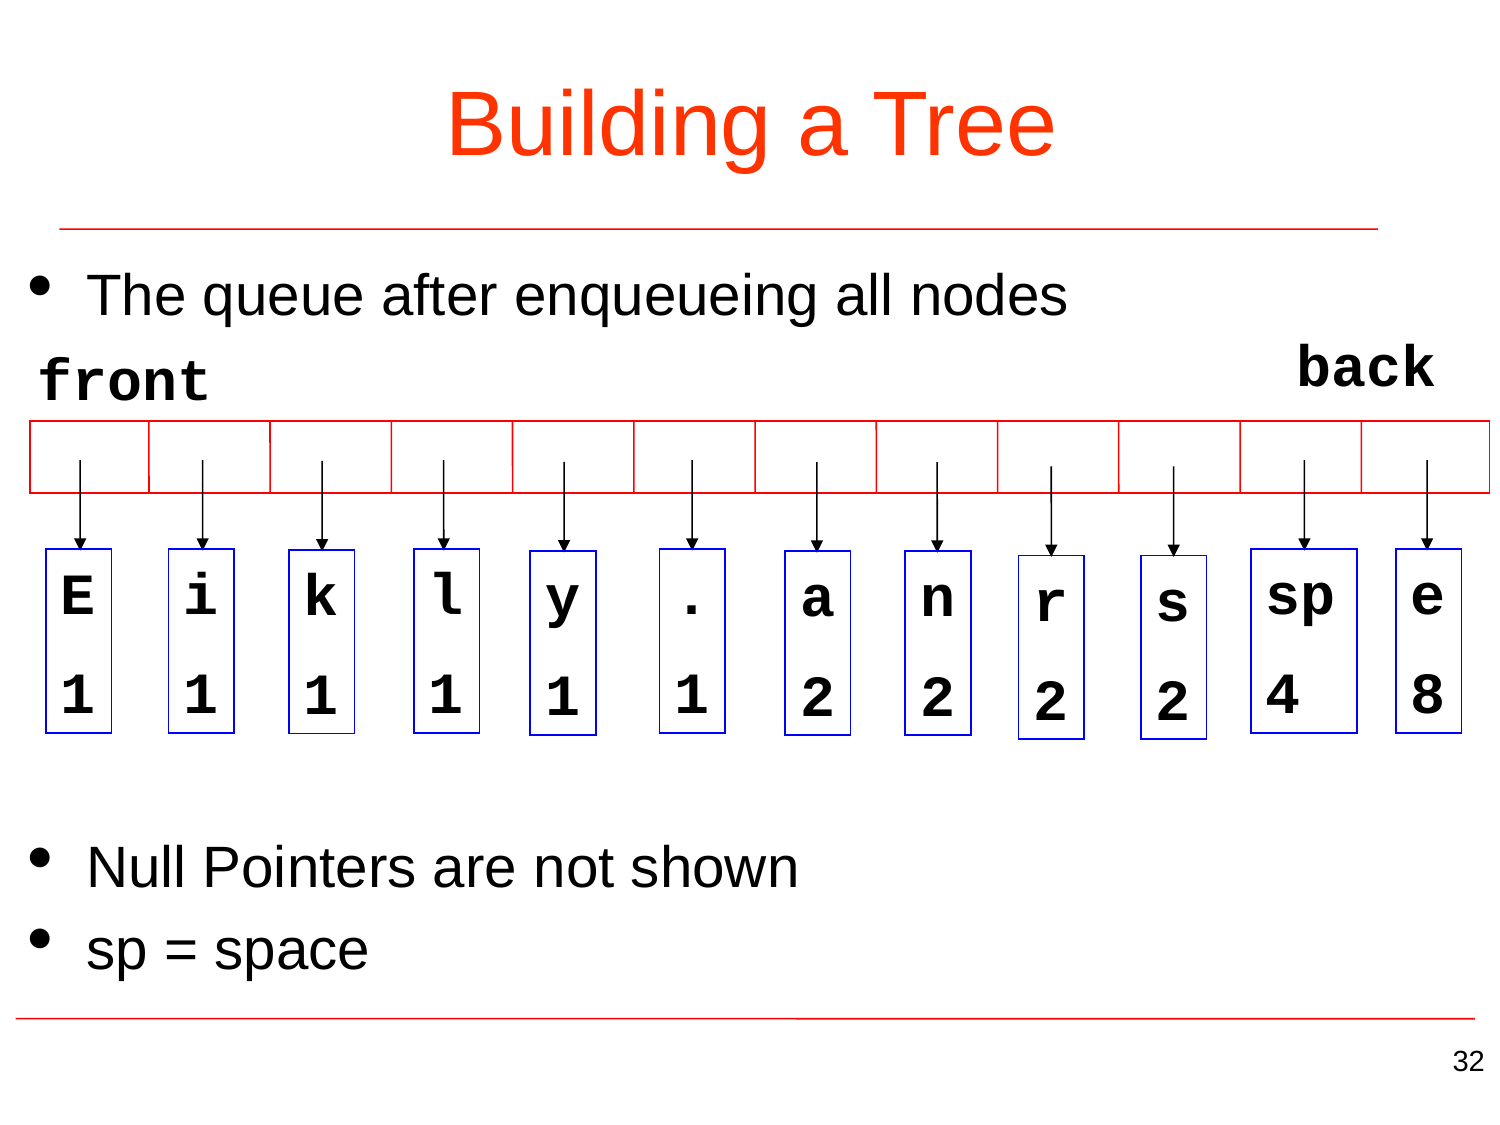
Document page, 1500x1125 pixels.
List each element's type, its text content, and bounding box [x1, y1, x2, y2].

title Building a Tree [114, 24, 1390, 213]
slide_number 32 [1149, 1034, 1500, 1113]
text_box front [22, 335, 228, 420]
text_box back [1281, 320, 1452, 406]
list The queue after enqueueing all nodes Null Pointers are not shown sp = space [14, 249, 1490, 925]
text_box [29, 420, 1490, 748]
